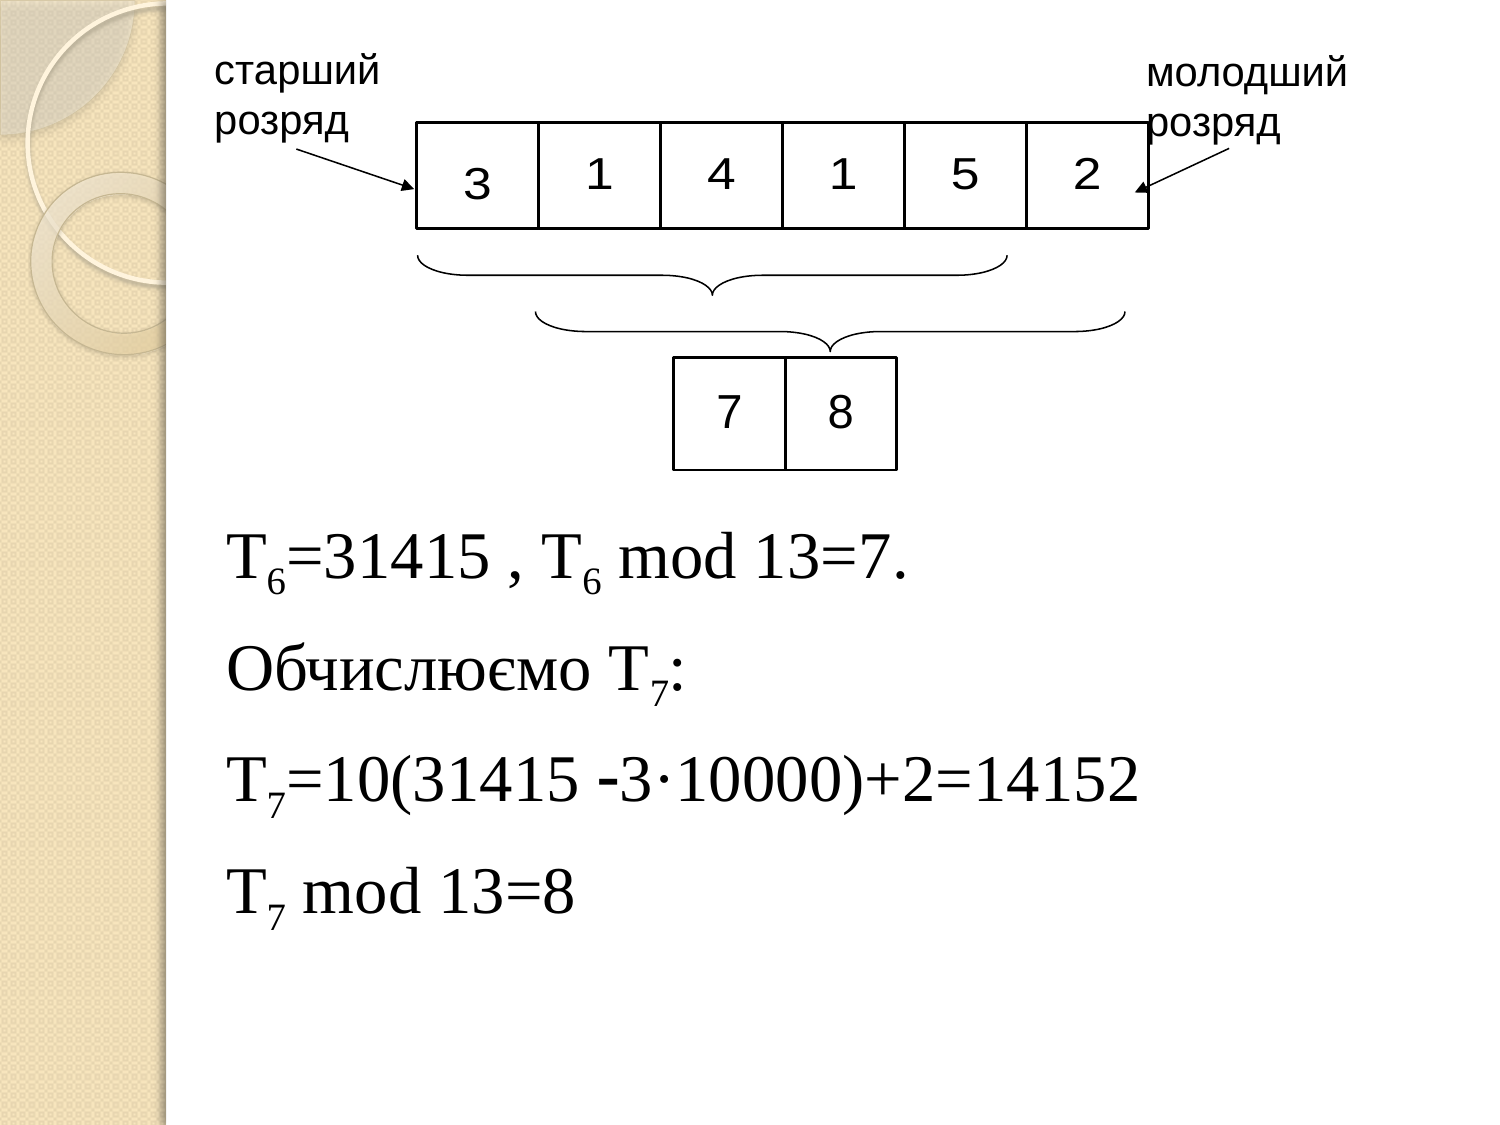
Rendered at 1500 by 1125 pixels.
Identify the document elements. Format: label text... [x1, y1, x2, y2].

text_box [198, 34, 1407, 352]
text_box [0, 0, 1500, 183]
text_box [667, 362, 903, 477]
text_box Т6=31415 , Т6 mod 13=7. Обчислюємо Т7: Т7=10(31415 3·10000)+2=14152 Т7 mod 13=8 [210, 503, 1407, 950]
